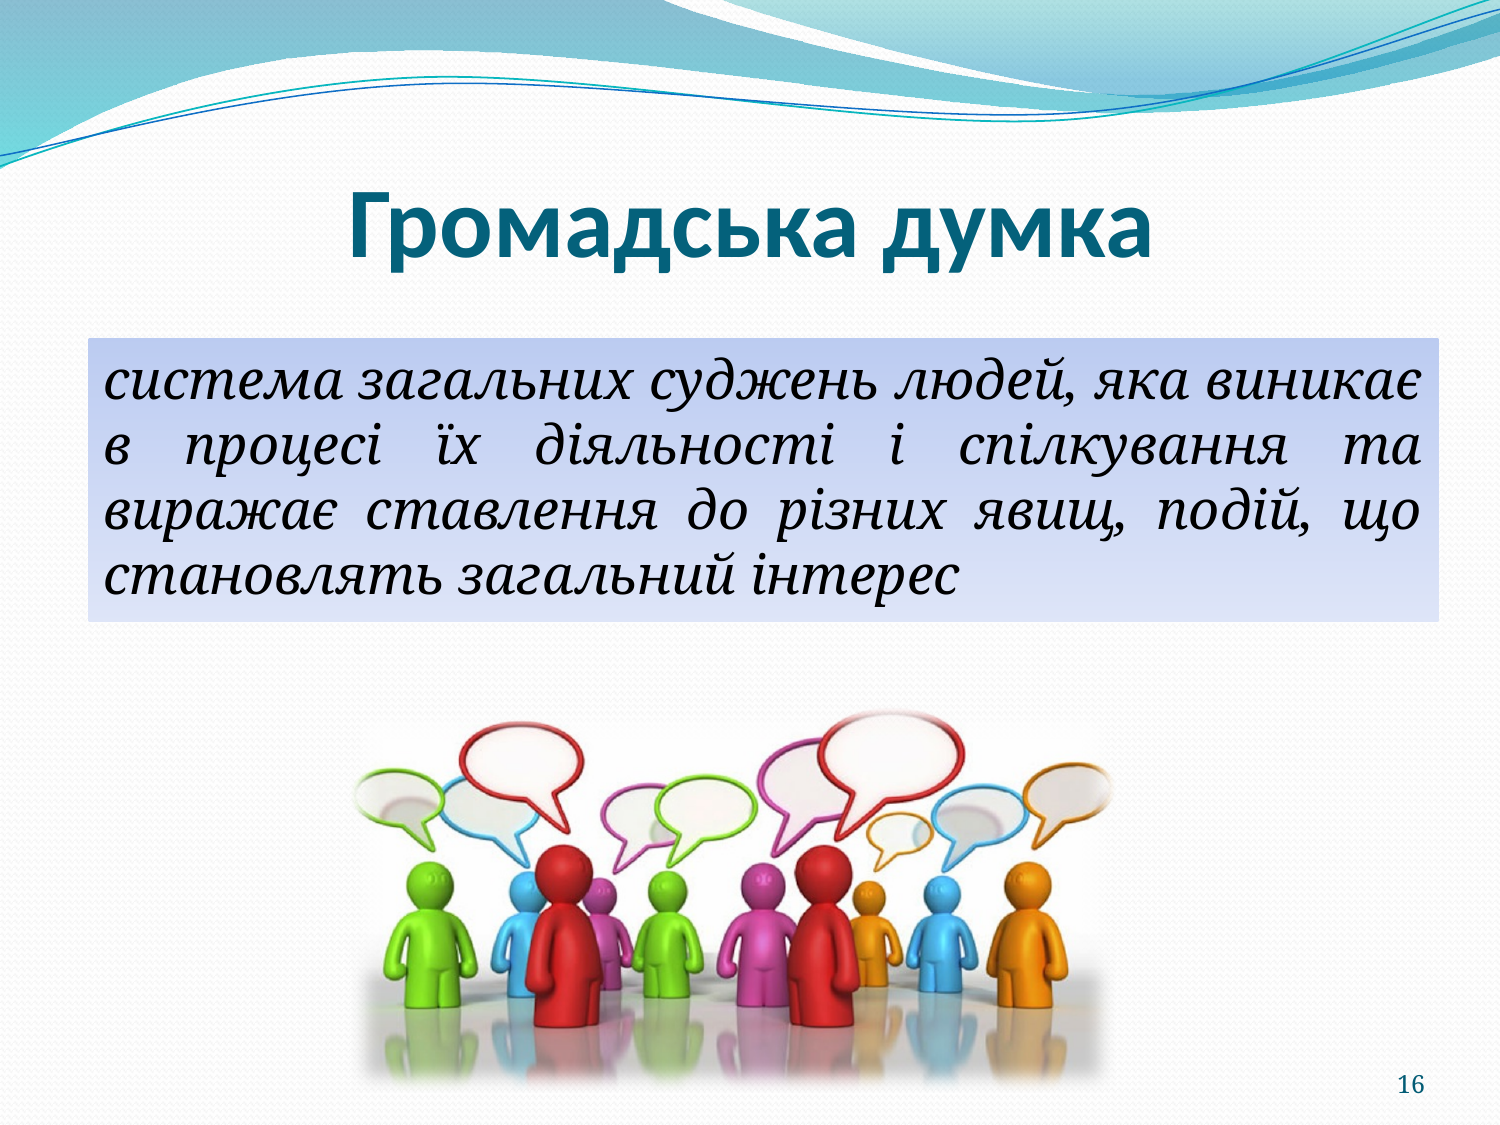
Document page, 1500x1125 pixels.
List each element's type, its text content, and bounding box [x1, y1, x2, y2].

picture [348, 703, 1117, 1095]
title Громадська думка [76, 149, 1427, 278]
list система загальних суджень людей, яка виникає в процесі їх діяльності і спілкування та виражає ставлення до різних явищ, подій, що становлять загальний інтерес [88, 338, 1439, 622]
slide_number 16 [1299, 1042, 1425, 1103]
